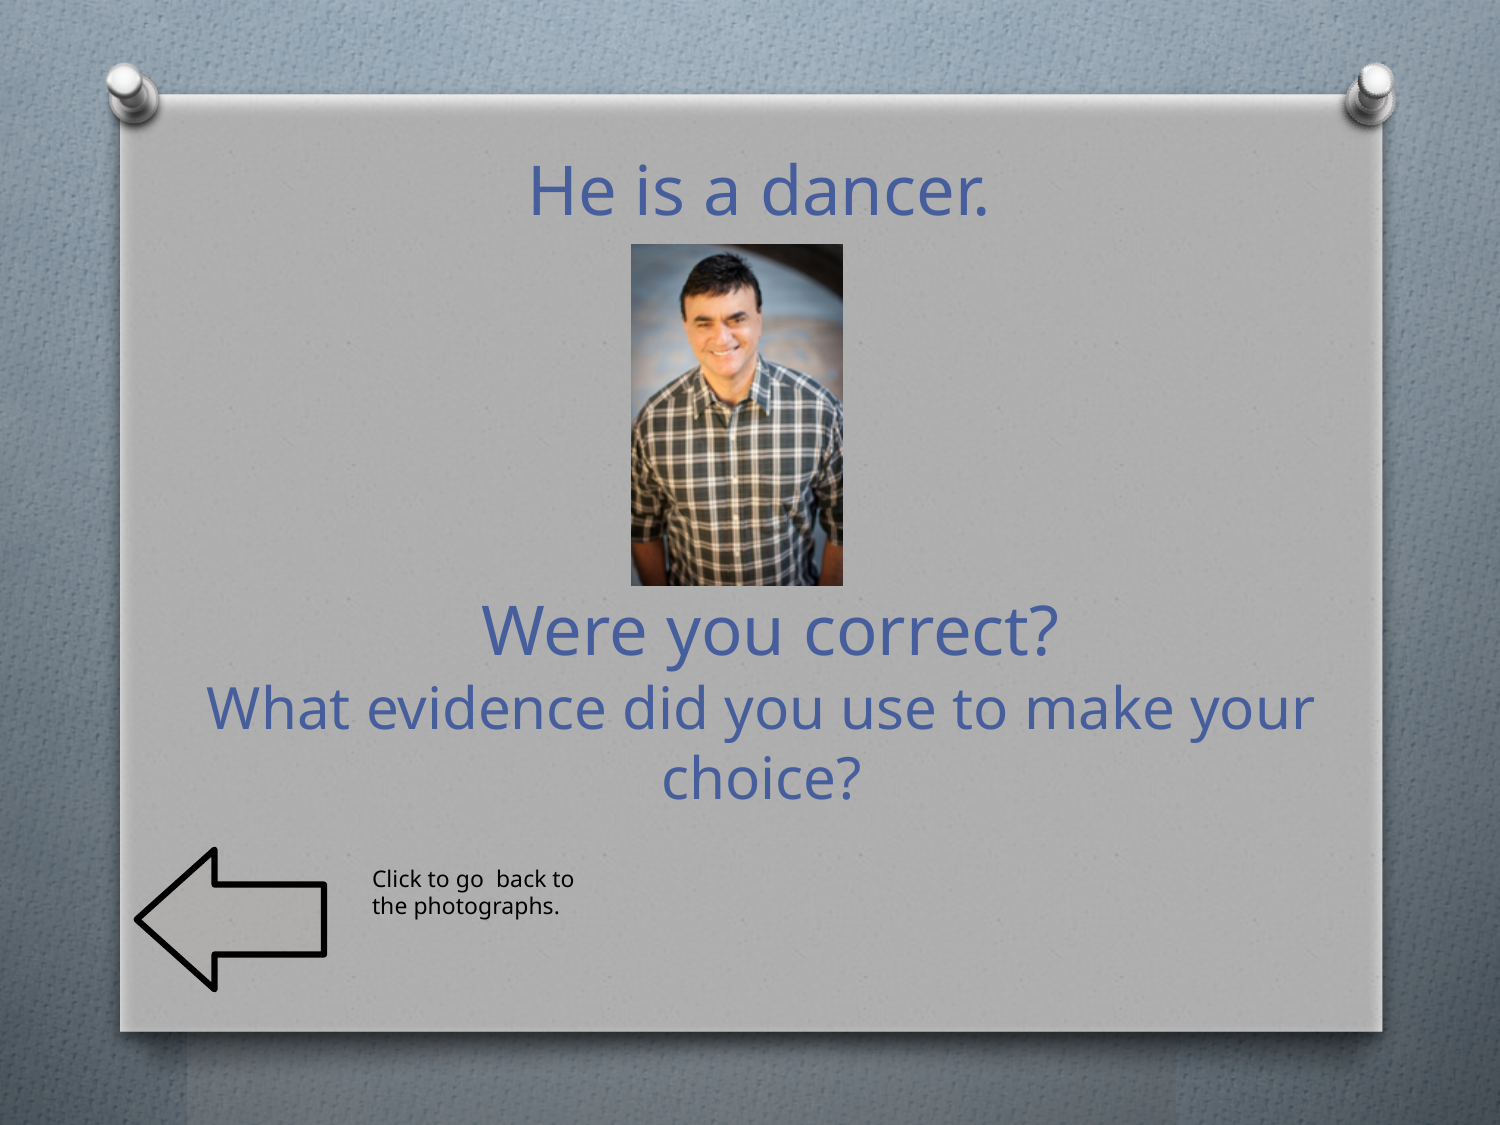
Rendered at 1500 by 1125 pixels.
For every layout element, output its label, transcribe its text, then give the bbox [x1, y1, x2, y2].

text_box Were you correct? [367, 580, 1174, 664]
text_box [123, 857, 596, 982]
picture [75, 31, 197, 140]
picture [631, 244, 843, 586]
text_box What evidence did you use to make your choice? [185, 664, 1337, 818]
picture [1317, 35, 1439, 140]
text_box He is a dancer. [0, 140, 1500, 236]
